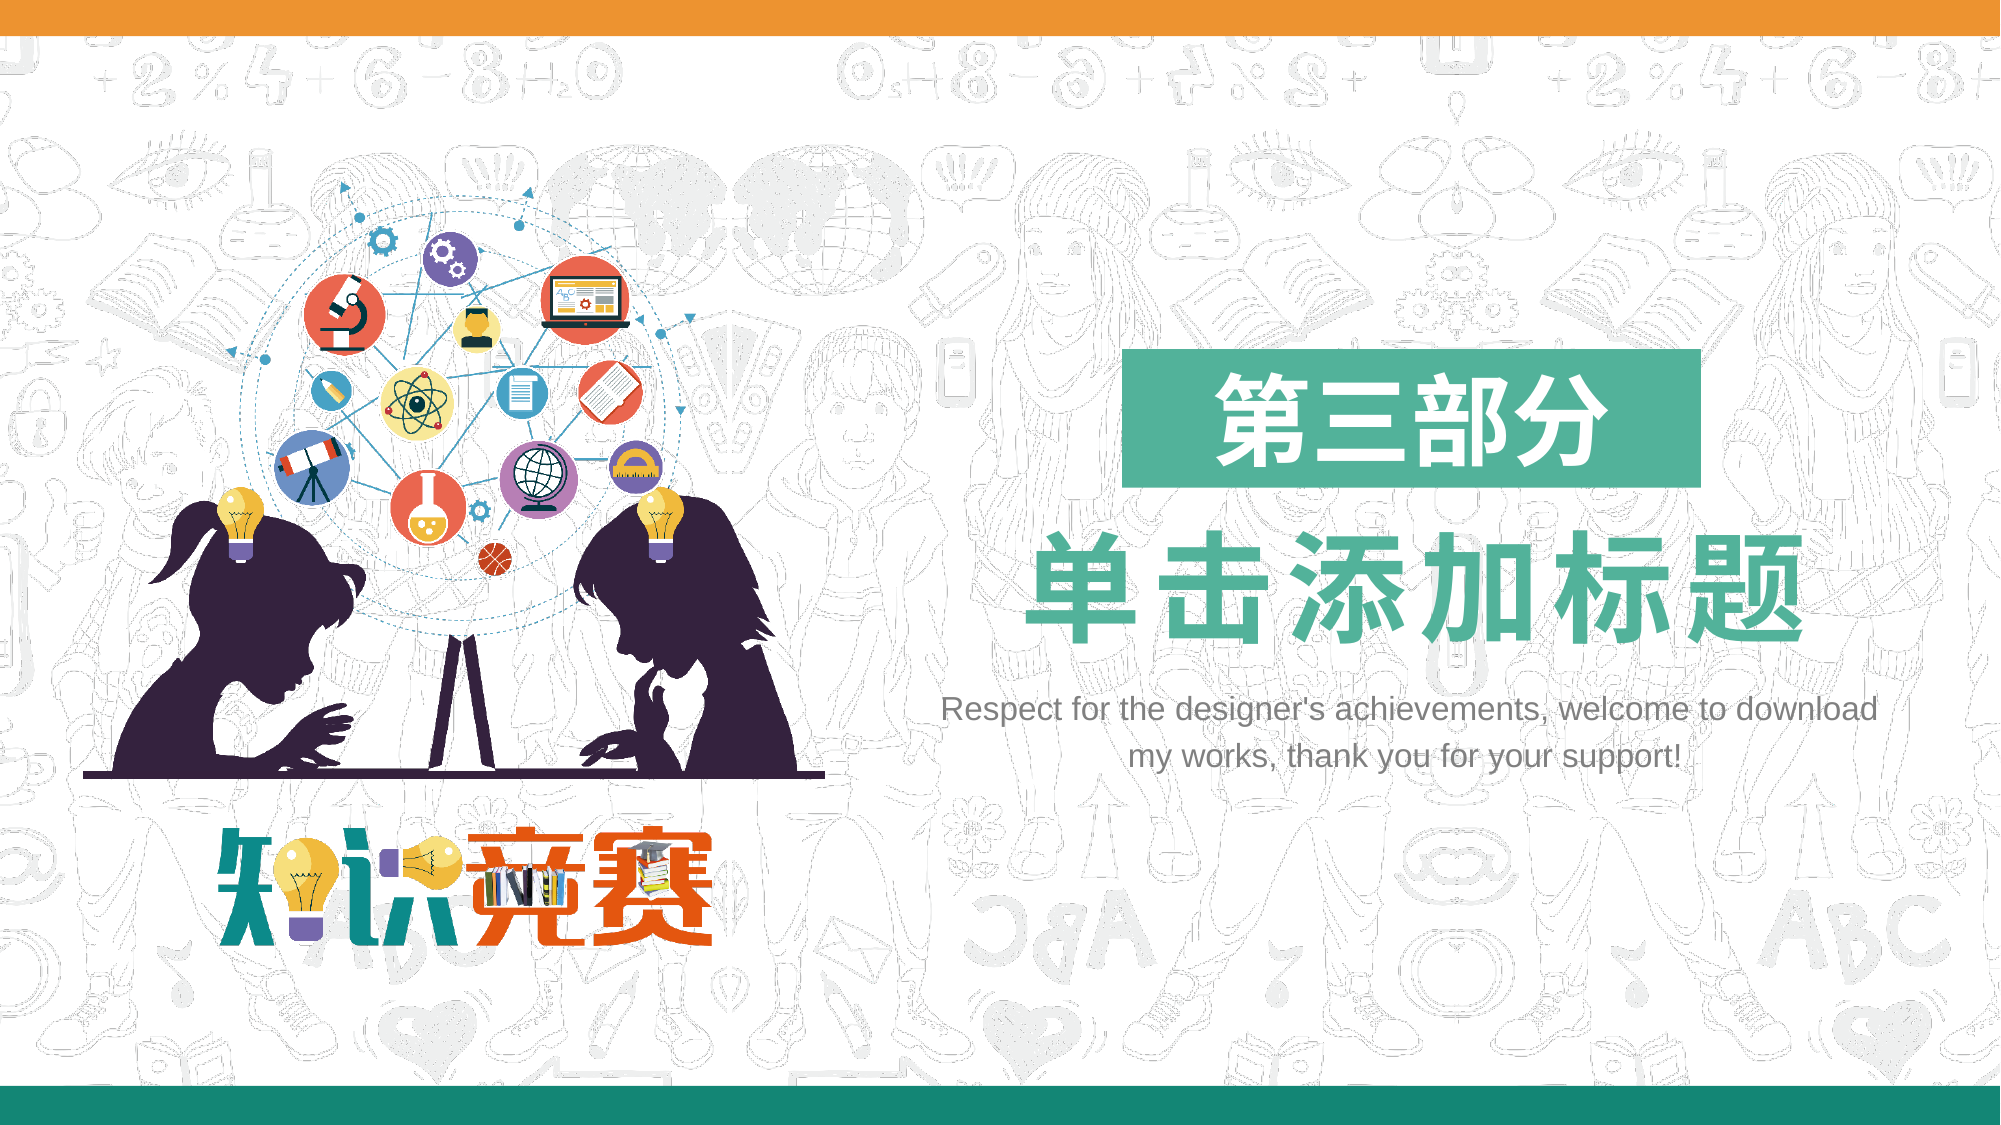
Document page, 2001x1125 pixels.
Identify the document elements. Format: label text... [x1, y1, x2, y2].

text_box 单击添加标题 [1005, 505, 1823, 666]
text_box Respect for the designer's achievements, welcome to download my works, thank you for your support! [907, 671, 1913, 782]
picture [0, 0, 2001, 1125]
text_box 第三部分 [1121, 348, 1702, 489]
